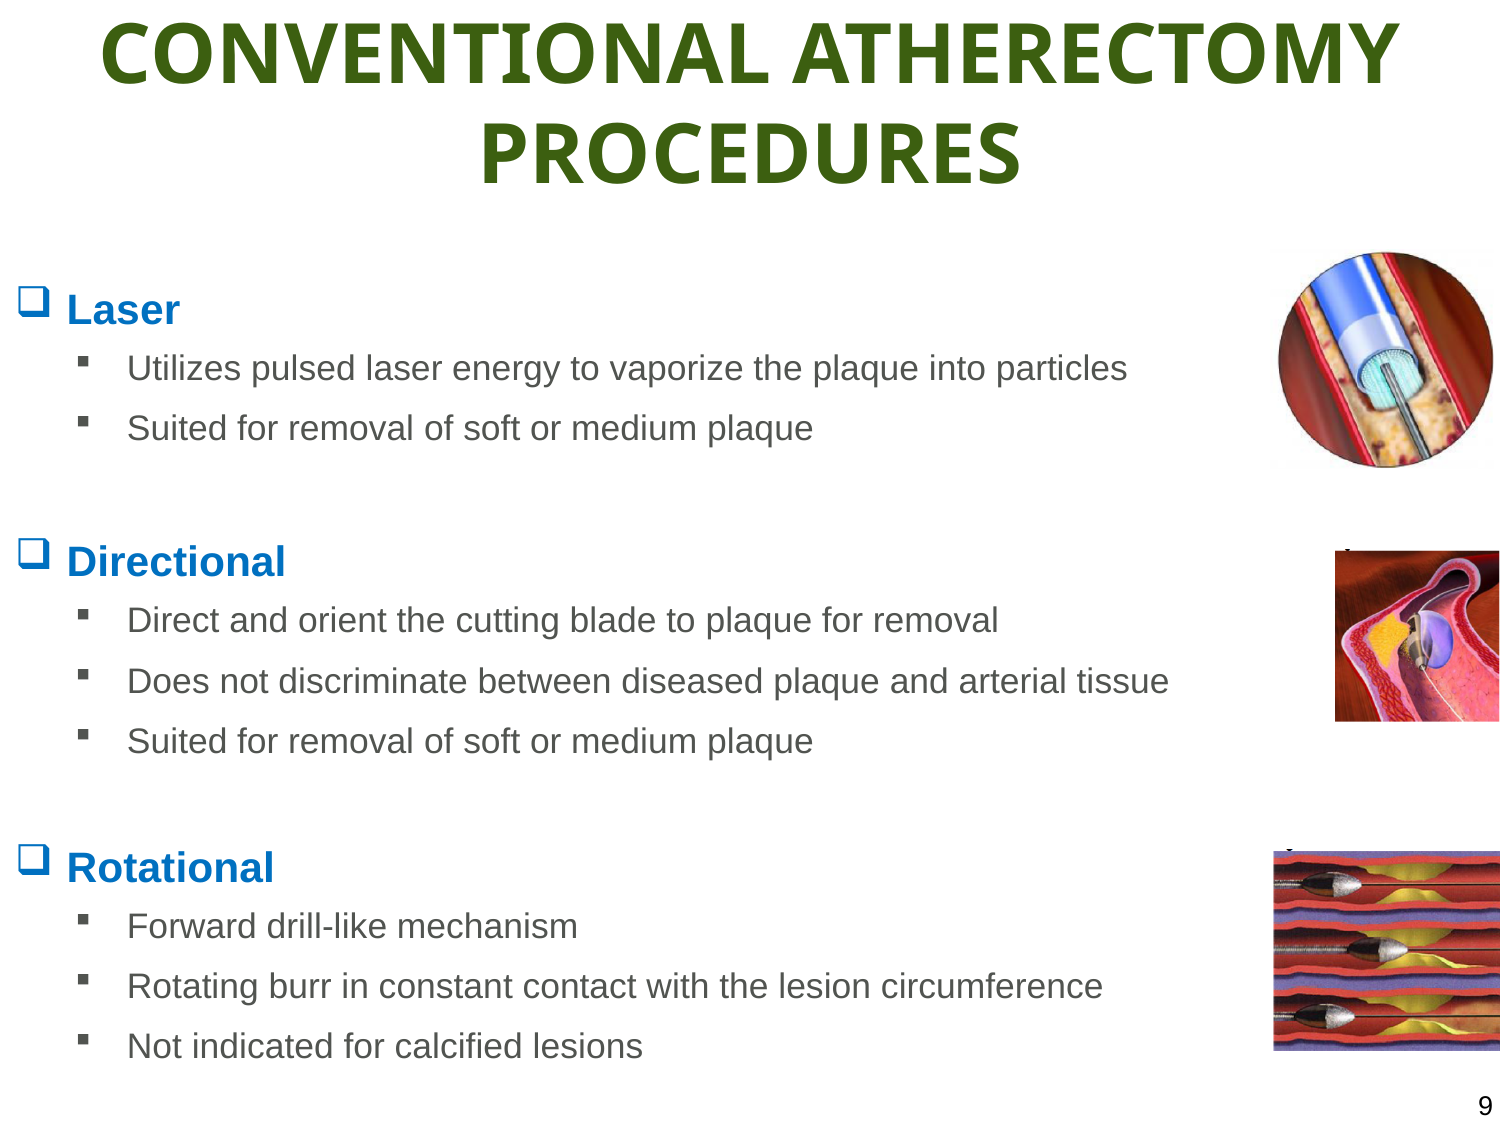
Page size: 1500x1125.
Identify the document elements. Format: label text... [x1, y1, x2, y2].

picture [1271, 849, 1500, 1053]
picture [1334, 549, 1500, 722]
title CONVENTIONAL Atherectomy procedures [0, 93, 1500, 201]
text_box 9 [1437, 1081, 1500, 1125]
list Laser Utilizes pulsed laser energy to vaporize the plaque into particles Suited for removal of soft or medium plaque Directional Direct and orient the cutting blade to plaque for removal Does not discriminate between diseased plaque and arterial tissue Suited for removal of soft or medium plaque Rotational Forward drill-like mechanism Rotating burr in constant contact with the lesion circumference Not indicated for calcified lesions [0, 274, 1500, 1075]
picture [1267, 249, 1494, 469]
